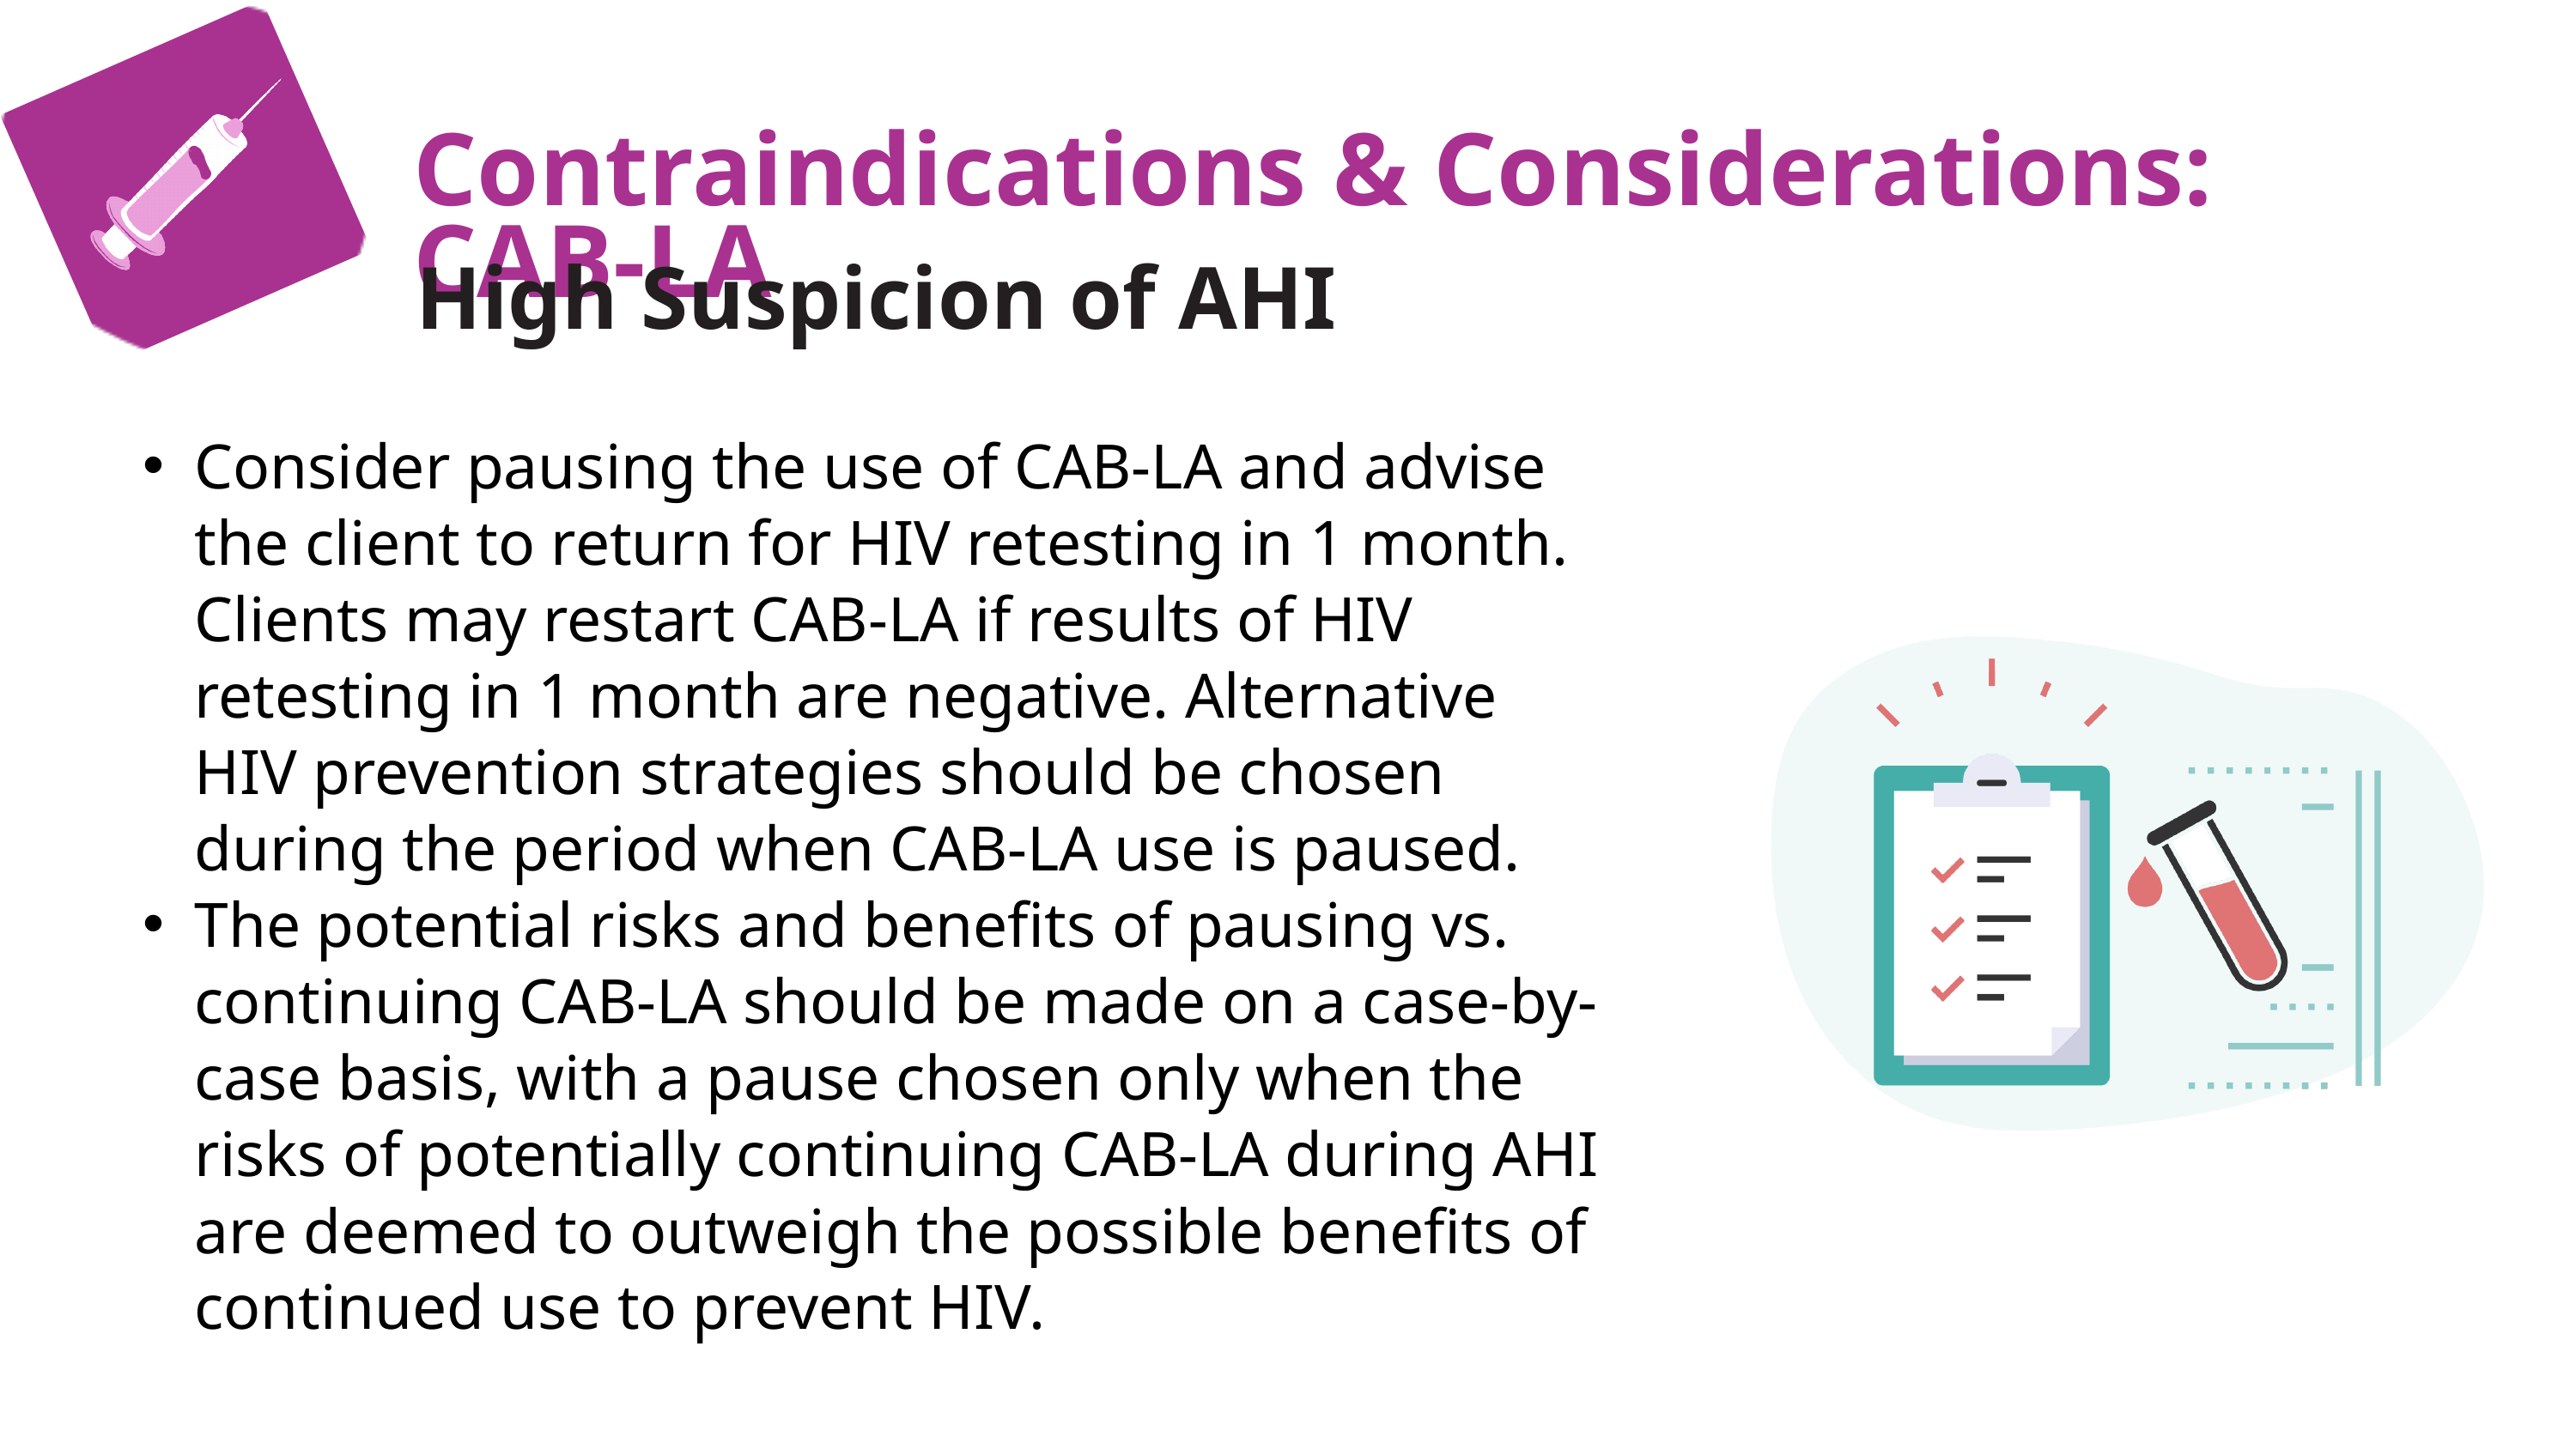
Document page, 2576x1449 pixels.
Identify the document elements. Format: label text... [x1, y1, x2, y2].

text_box Contraindications & Considerations: CAB-LA [413, 133, 2432, 318]
text_box Consider pausing the use of CAB-LA and advise the client to return for HIV retesting in 1 month. Clients may restart CAB-LA if results of HIV retesting in 1 month are negative. Alternative HIV prevention strategies should be chosen during the period when CAB-LA use is paused. The potential risks and benefits of pausing vs. continuing CAB-LA should be made on a case-by-case basis, with a pause chosen only when the risks of potentially continuing CAB-LA during AHI are deemed to outweigh the possible benefits of continued use to prevent HIV. [90, 424, 1608, 1343]
text_box [0, 0, 372, 365]
text_box High Suspicion of AHI [416, 266, 1960, 347]
text_box [1758, 593, 2497, 1173]
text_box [90, 77, 282, 270]
